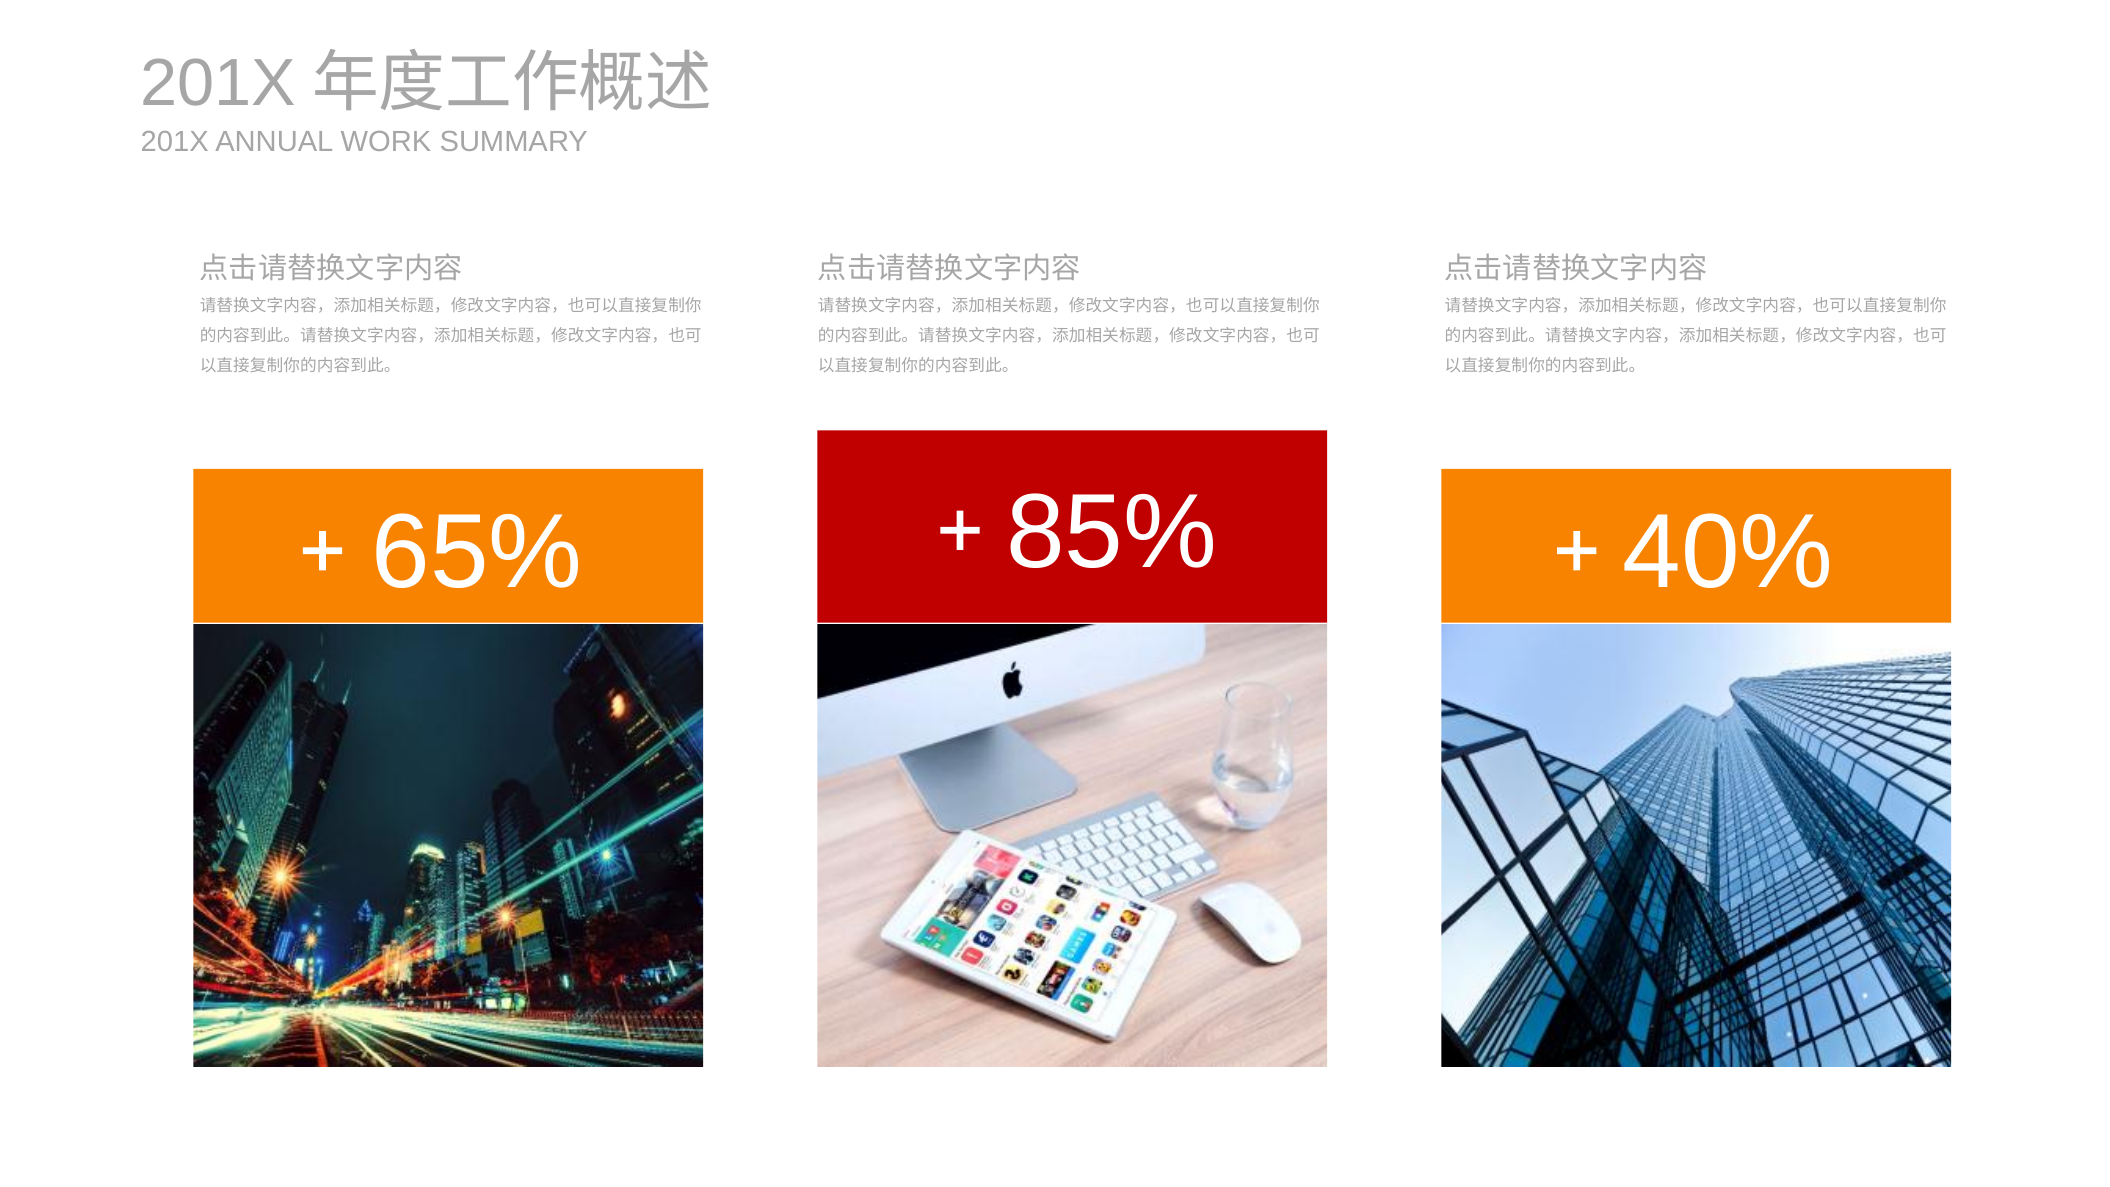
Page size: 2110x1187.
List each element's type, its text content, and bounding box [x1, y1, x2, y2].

text_box 201X ANNUAL WORK SUMMARY [140, 122, 602, 158]
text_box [1441, 468, 1952, 1067]
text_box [193, 468, 704, 1067]
text_box 点击请替换文字内容 请替换文字内容，添加相关标题，修改文字内容，也可以直接复制你的内容到此。请替换文字内容，添加相关标题，修改文字内容，也可以直接复制你的内容到此。 [199, 232, 703, 375]
text_box 点击请替换文字内容 请替换文字内容，添加相关标题，修改文字内容，也可以直接复制你的内容到此。请替换文字内容，添加相关标题，修改文字内容，也可以直接复制你的内容到此。 [1444, 232, 1948, 375]
text_box 201X年度工作概述 [140, 38, 789, 119]
text_box 点击请替换文字内容 请替换文字内容，添加相关标题，修改文字内容，也可以直接复制你的内容到此。请替换文字内容，添加相关标题，修改文字内容，也可以直接复制你的内容到此。 [817, 232, 1322, 375]
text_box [817, 430, 1328, 1067]
